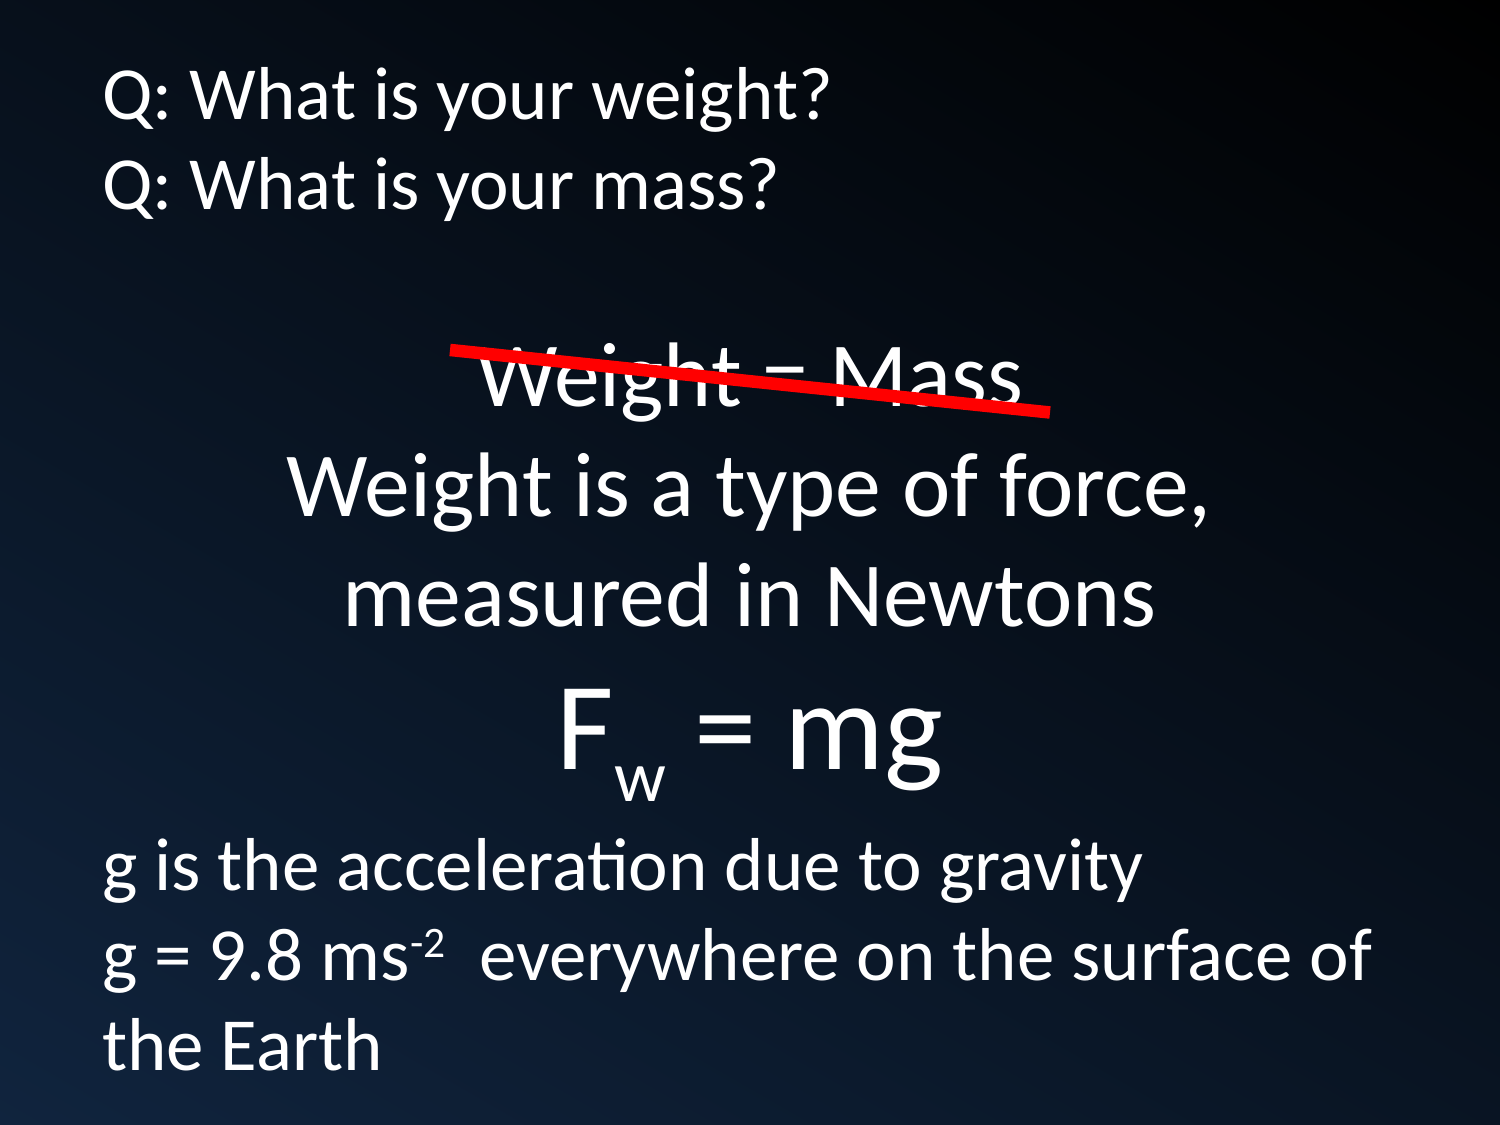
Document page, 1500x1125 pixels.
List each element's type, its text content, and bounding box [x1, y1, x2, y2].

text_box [449, 349, 1051, 413]
text_box Q: What is your weight? Q: What is your mass? Weight = Mass Weight is a type of force, measured in Newtons Fw = mg g is the acceleration due to gravity g = 9.8 ms-2 everywhere on the surface of the Earth [87, 37, 1413, 1093]
